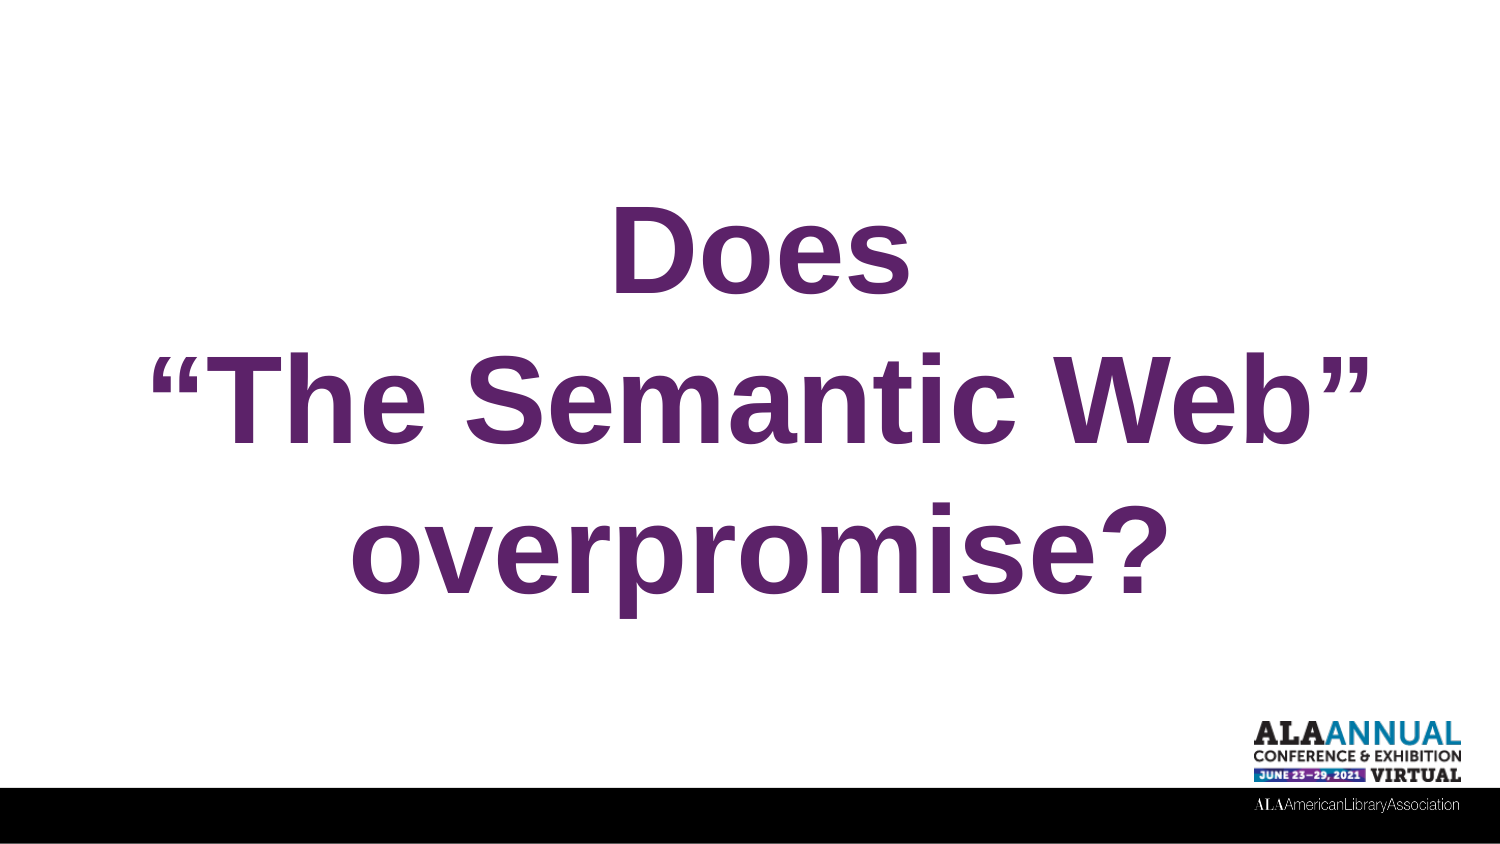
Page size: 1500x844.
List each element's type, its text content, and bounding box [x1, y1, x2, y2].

picture [1254, 721, 1461, 782]
picture [1254, 798, 1459, 813]
picture [1405, 721, 1415, 741]
picture [1381, 721, 1390, 736]
picture [1355, 721, 1364, 735]
picture [1451, 721, 1461, 741]
title Does “The Semantic Web” overpromise? [86, 129, 1437, 657]
